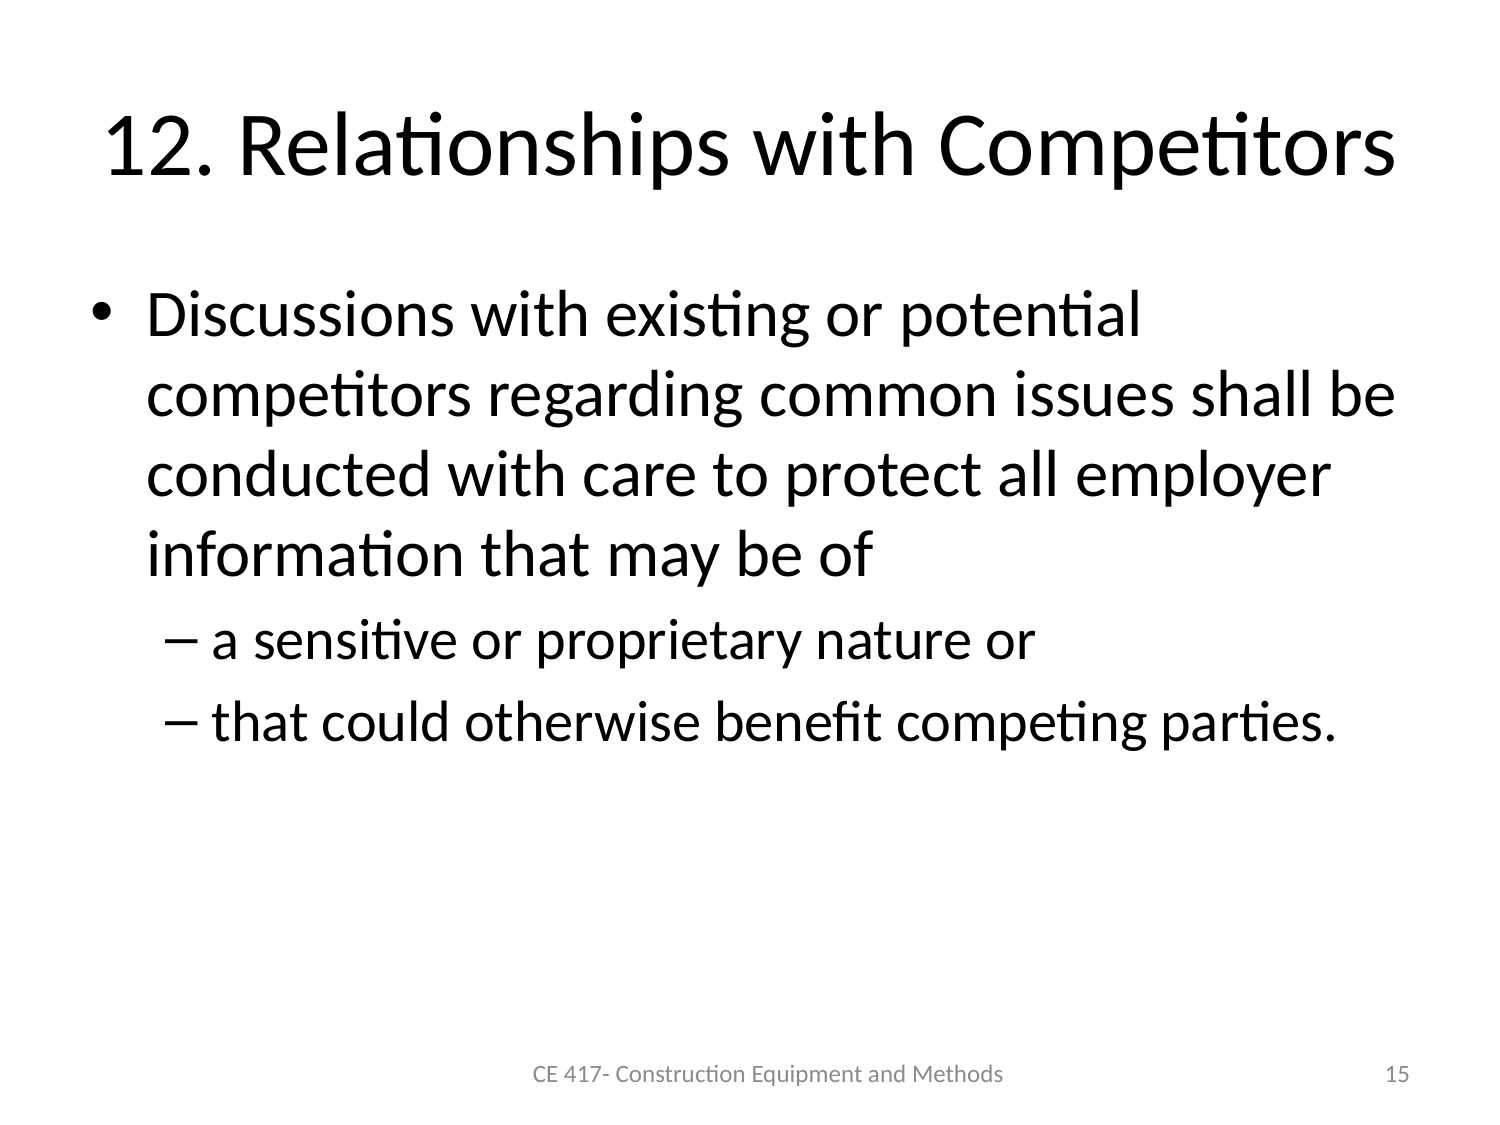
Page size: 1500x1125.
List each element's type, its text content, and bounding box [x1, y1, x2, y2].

list Discussions with existing or potential competitors regarding common issues shall be conducted with care to protect all employer information that may be of a sensitive or proprietary nature or that could otherwise benefit competing parties. [75, 262, 1425, 1005]
slide_number 15 [1074, 1042, 1425, 1103]
footer CE 417- Construction Equipment and Methods [512, 1042, 1025, 1103]
title 12. Relationships with Competitors [75, 45, 1425, 233]
